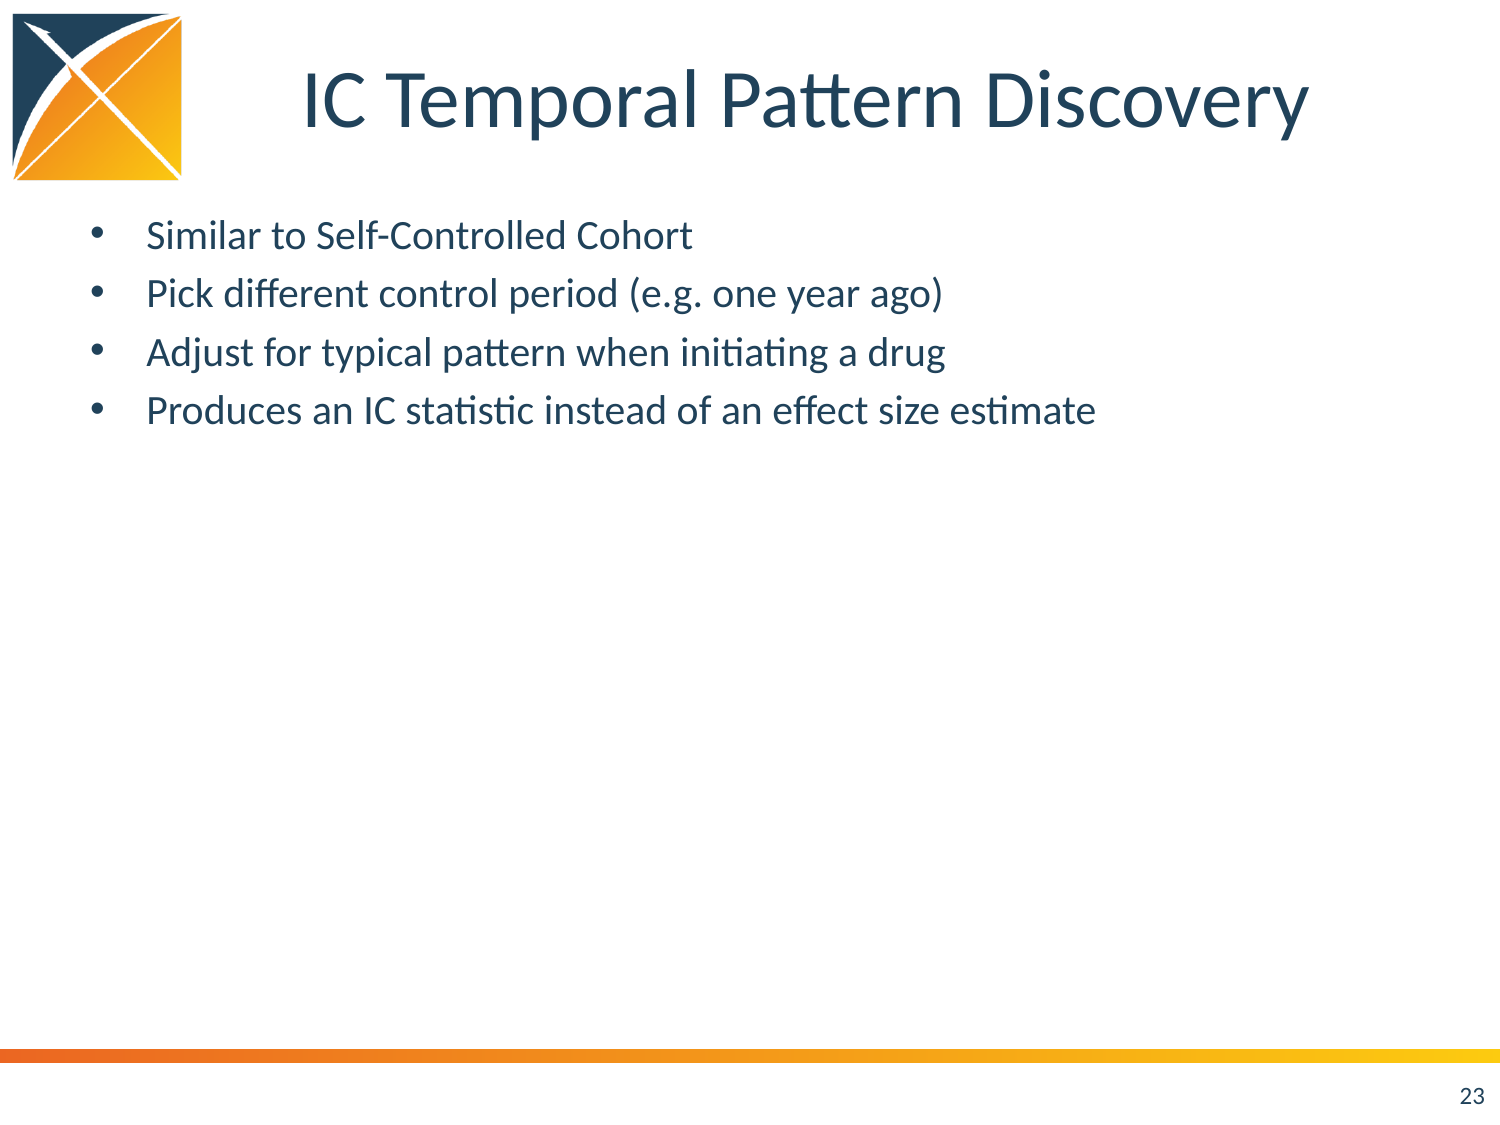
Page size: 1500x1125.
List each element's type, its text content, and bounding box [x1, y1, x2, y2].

picture [0, 0, 206, 200]
list Similar to Self-Controlled Cohort Pick different control period (e.g. one year ago) Adjust for typical pattern when initiating a drug Produces an IC statistic instead of an effect size estimate [75, 200, 1425, 1005]
title IC Temporal Pattern Discovery [187, 24, 1425, 163]
slide_number 23 [1149, 1065, 1500, 1125]
